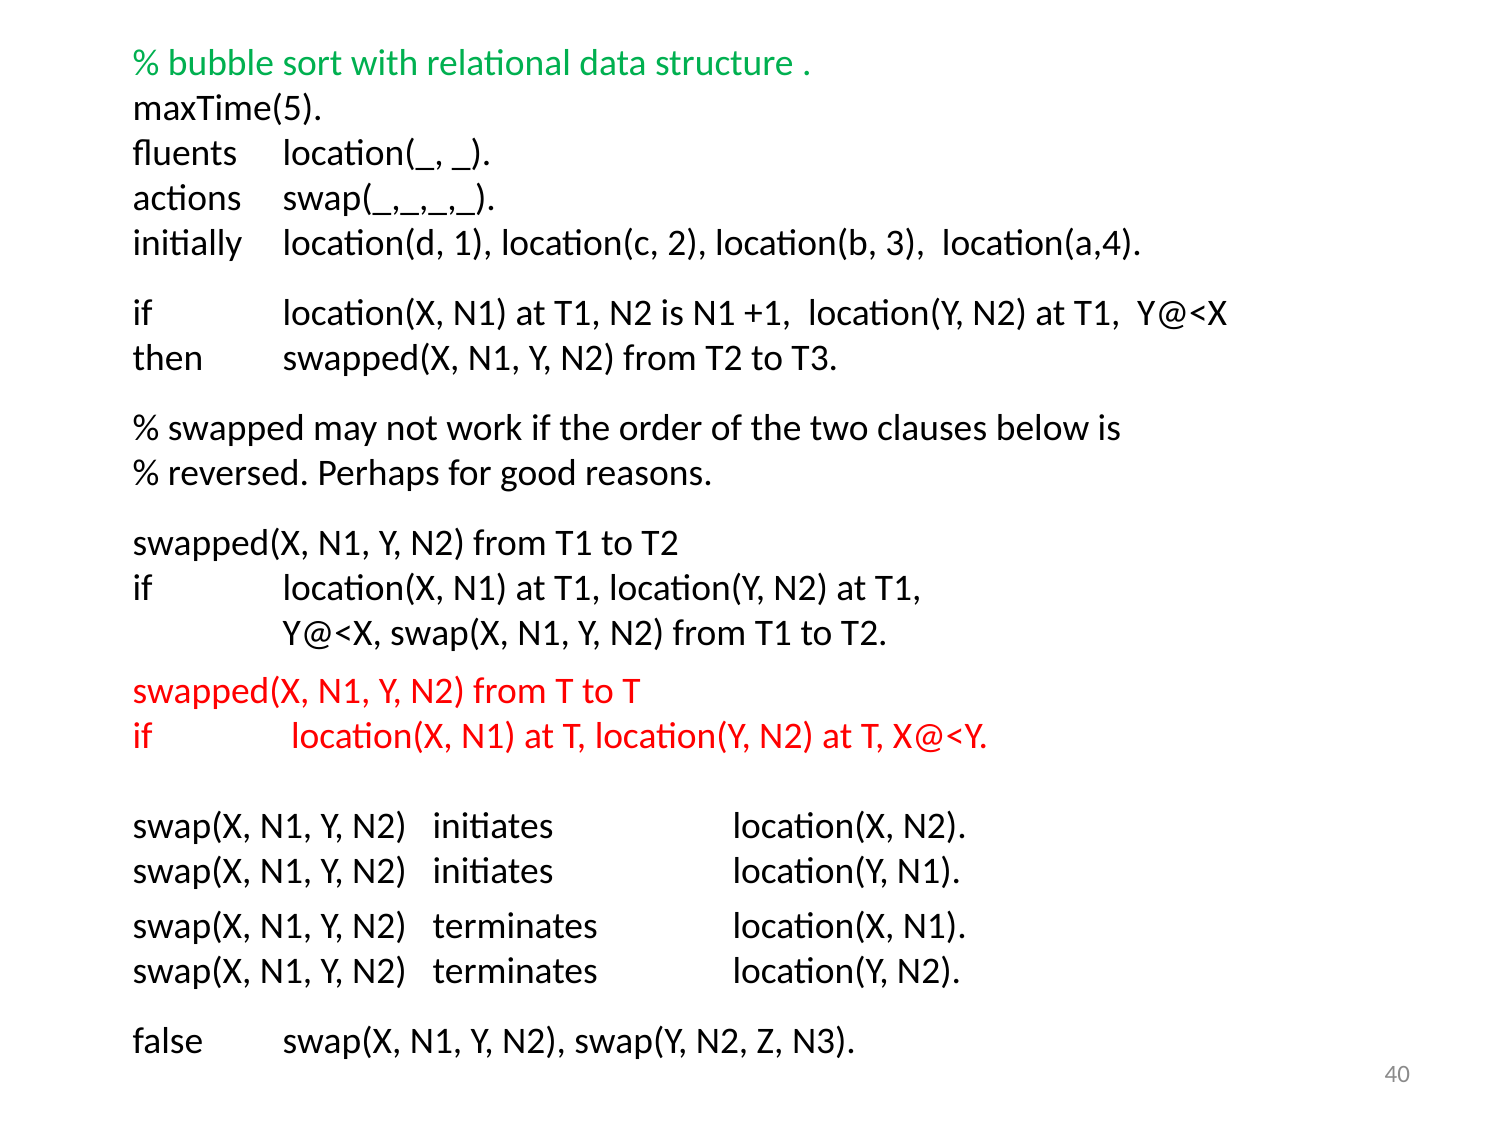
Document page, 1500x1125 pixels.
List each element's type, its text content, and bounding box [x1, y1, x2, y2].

slide_number 40 [1074, 1068, 1425, 1103]
text_box % bubble sort with relational data structure . maxTime(5). fluents location(_, _). actions swap(_,_,_,_). initially location(d, 1), location(c, 2), location(b, 3), location(a,4). if location(X, N1) at T1, N2 is N1 +1, location(Y, N2) at T1, Y@<X then swapped(X, N1, Y, N2) from T2 to T3. % swapped may not work if the order of the two clauses below is % reversed. Perhaps for good reasons. swapped(X, N1, Y, N2) from T1 to T2 if location(X, N1) at T1, location(Y, N2) at T1, Y@<X, swap(X, N1, Y, N2) from T1 to T2. swapped(X, N1, Y, N2) from T to T if location(X, N1) at T, location(Y, N2) at T, X@<Y. swap(X, N1, Y, N2) initiates location(X, N2). swap(X, N1, Y, N2) initiates location(Y, N1). swap(X, N1, Y, N2) terminates location(X, N1). swap(X, N1, Y, N2) terminates location(Y, N2). false swap(X, N1, Y, N2), swap(Y, N2, Z, N3). [117, 30, 1500, 1068]
